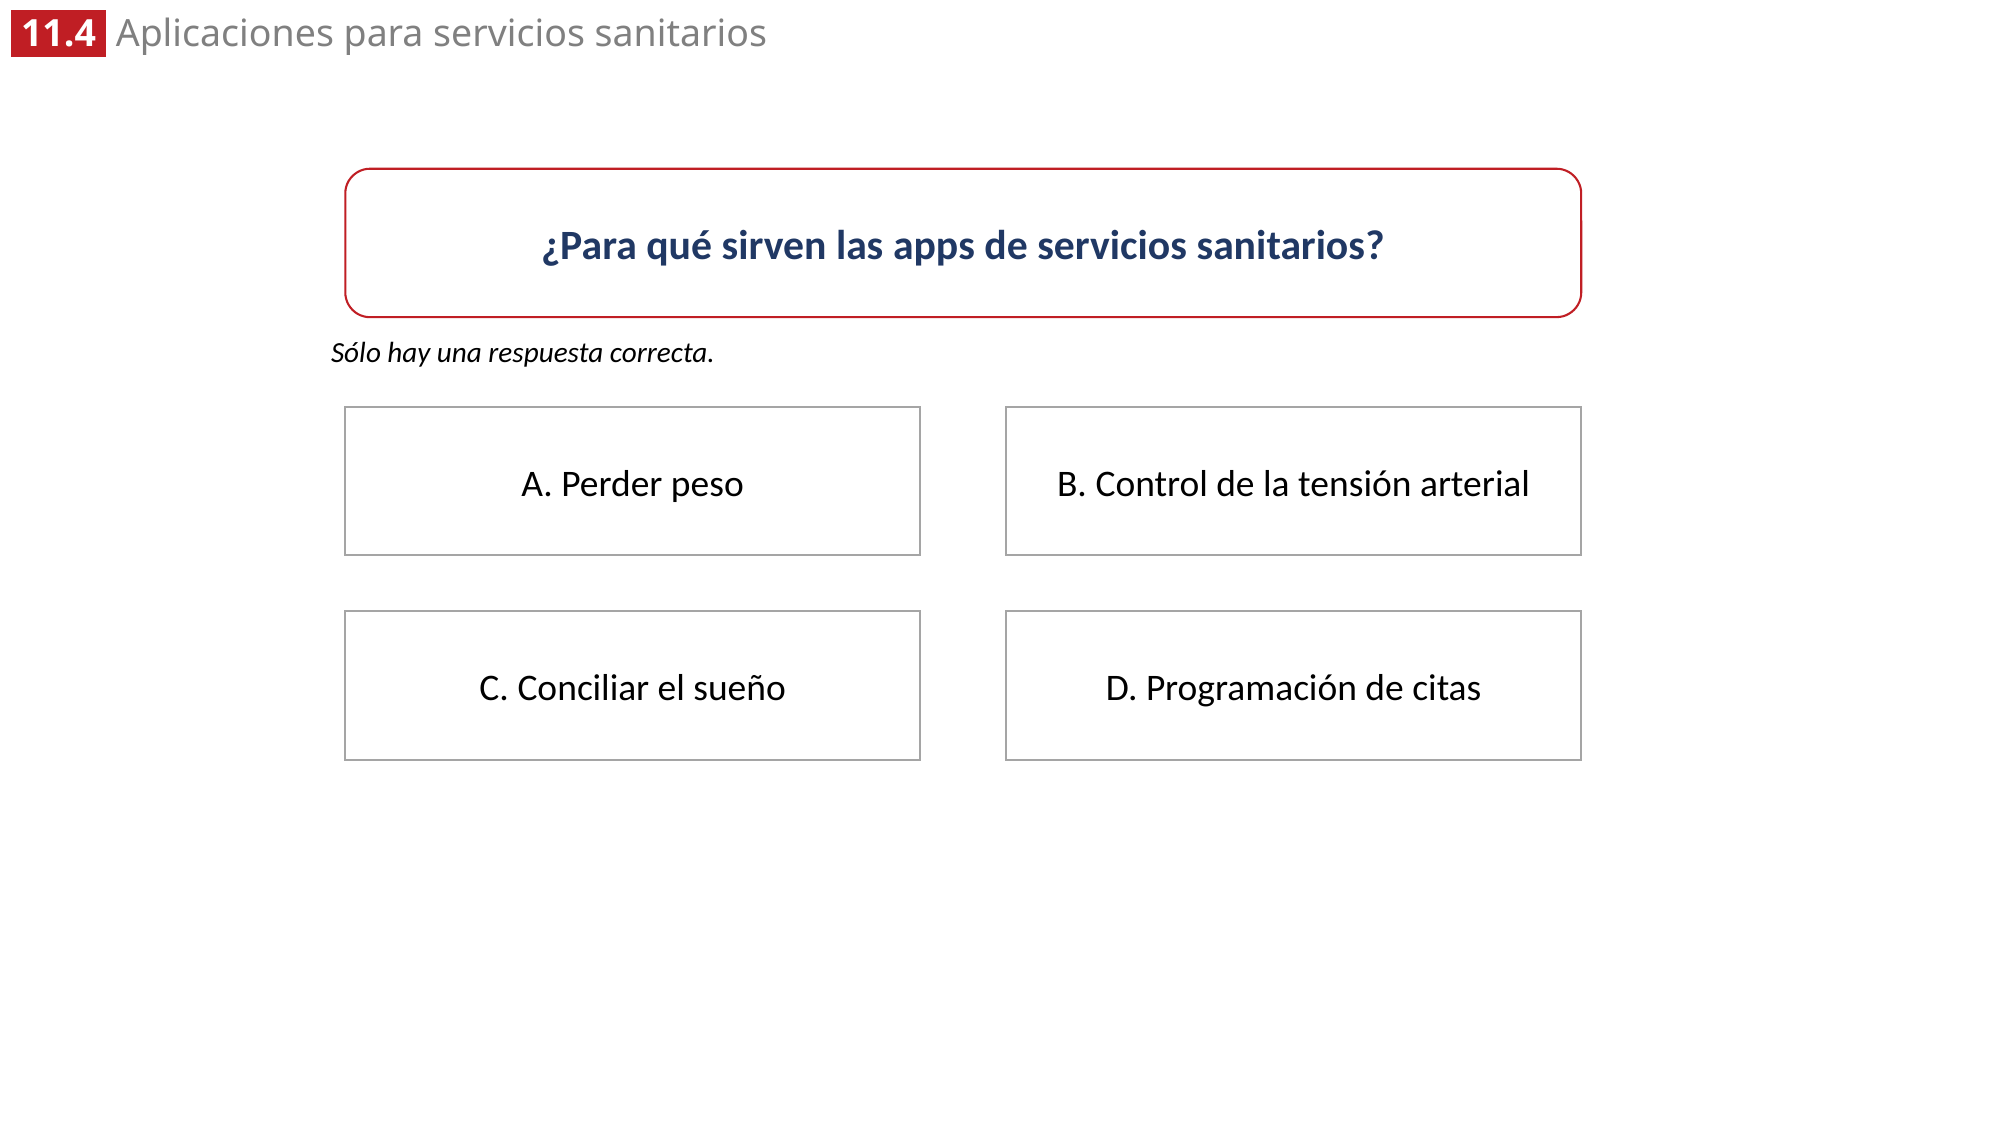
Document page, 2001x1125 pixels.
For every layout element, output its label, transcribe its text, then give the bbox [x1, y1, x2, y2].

text_box Sólo hay una respuesta correcta. [316, 325, 731, 376]
text_box ¿Para qué sirven las apps de servicios sanitarios? [344, 167, 1583, 319]
text_box A. Perder peso [344, 406, 921, 556]
text_box C. Conciliar el sueño [344, 610, 921, 761]
text_box B. Control de la tensión arterial [1005, 406, 1582, 556]
text_box D. Programación de citas [1005, 610, 1582, 761]
